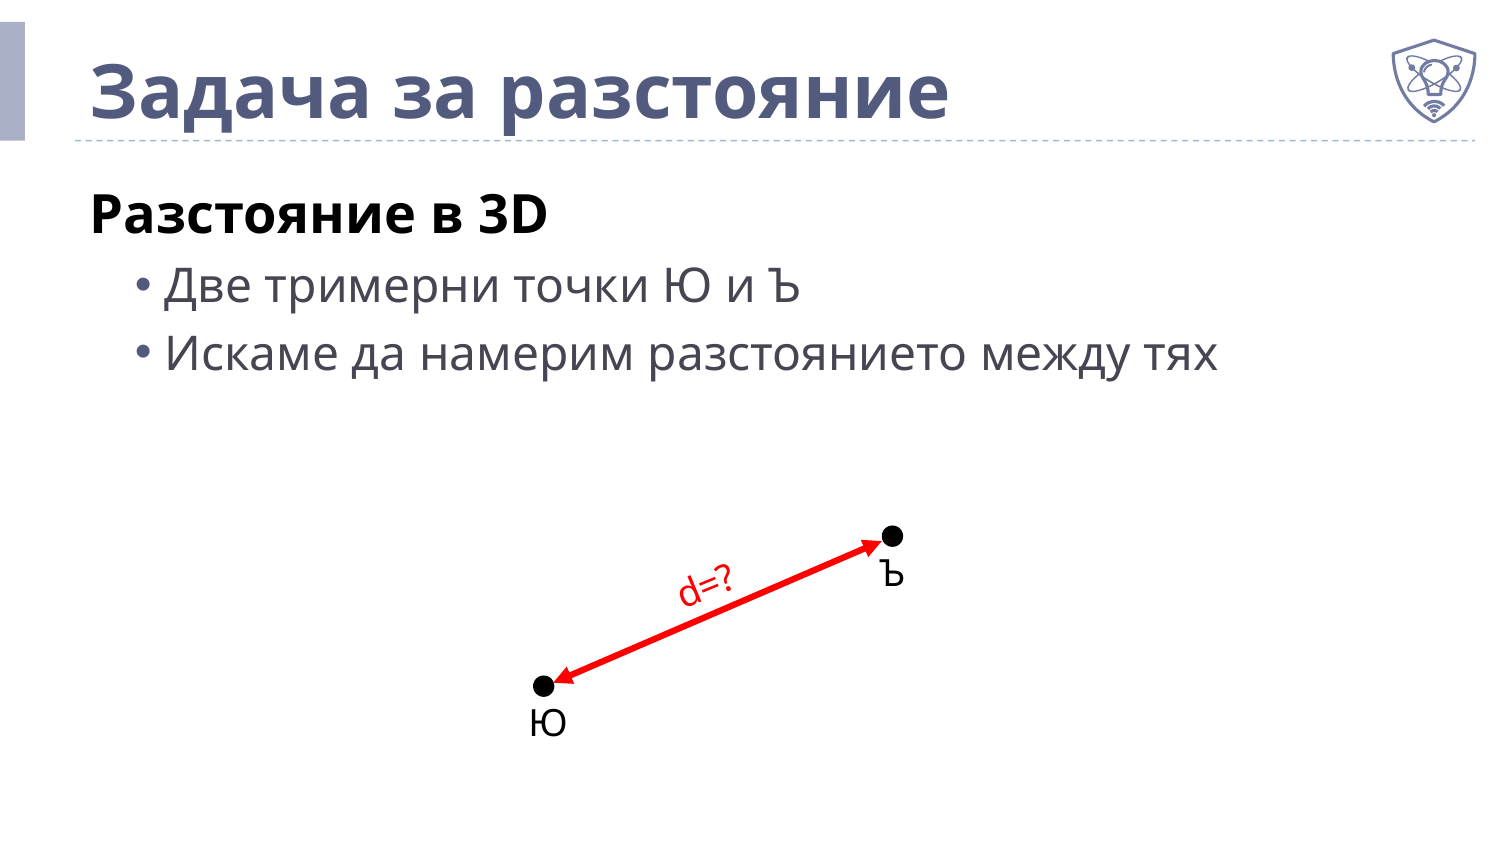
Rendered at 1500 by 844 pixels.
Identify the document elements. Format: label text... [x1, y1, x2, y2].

text_box Ю [512, 690, 575, 753]
list Разстояние в 3D Две тримерни точки Ю и Ъ Искаме да намерим разстоянието между тях [75, 171, 1475, 835]
text_box Ъ [883, 540, 924, 603]
text_box [531, 673, 553, 699]
text_box [880, 523, 905, 540]
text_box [553, 540, 883, 683]
title Задача за разстояние [75, 18, 1475, 141]
